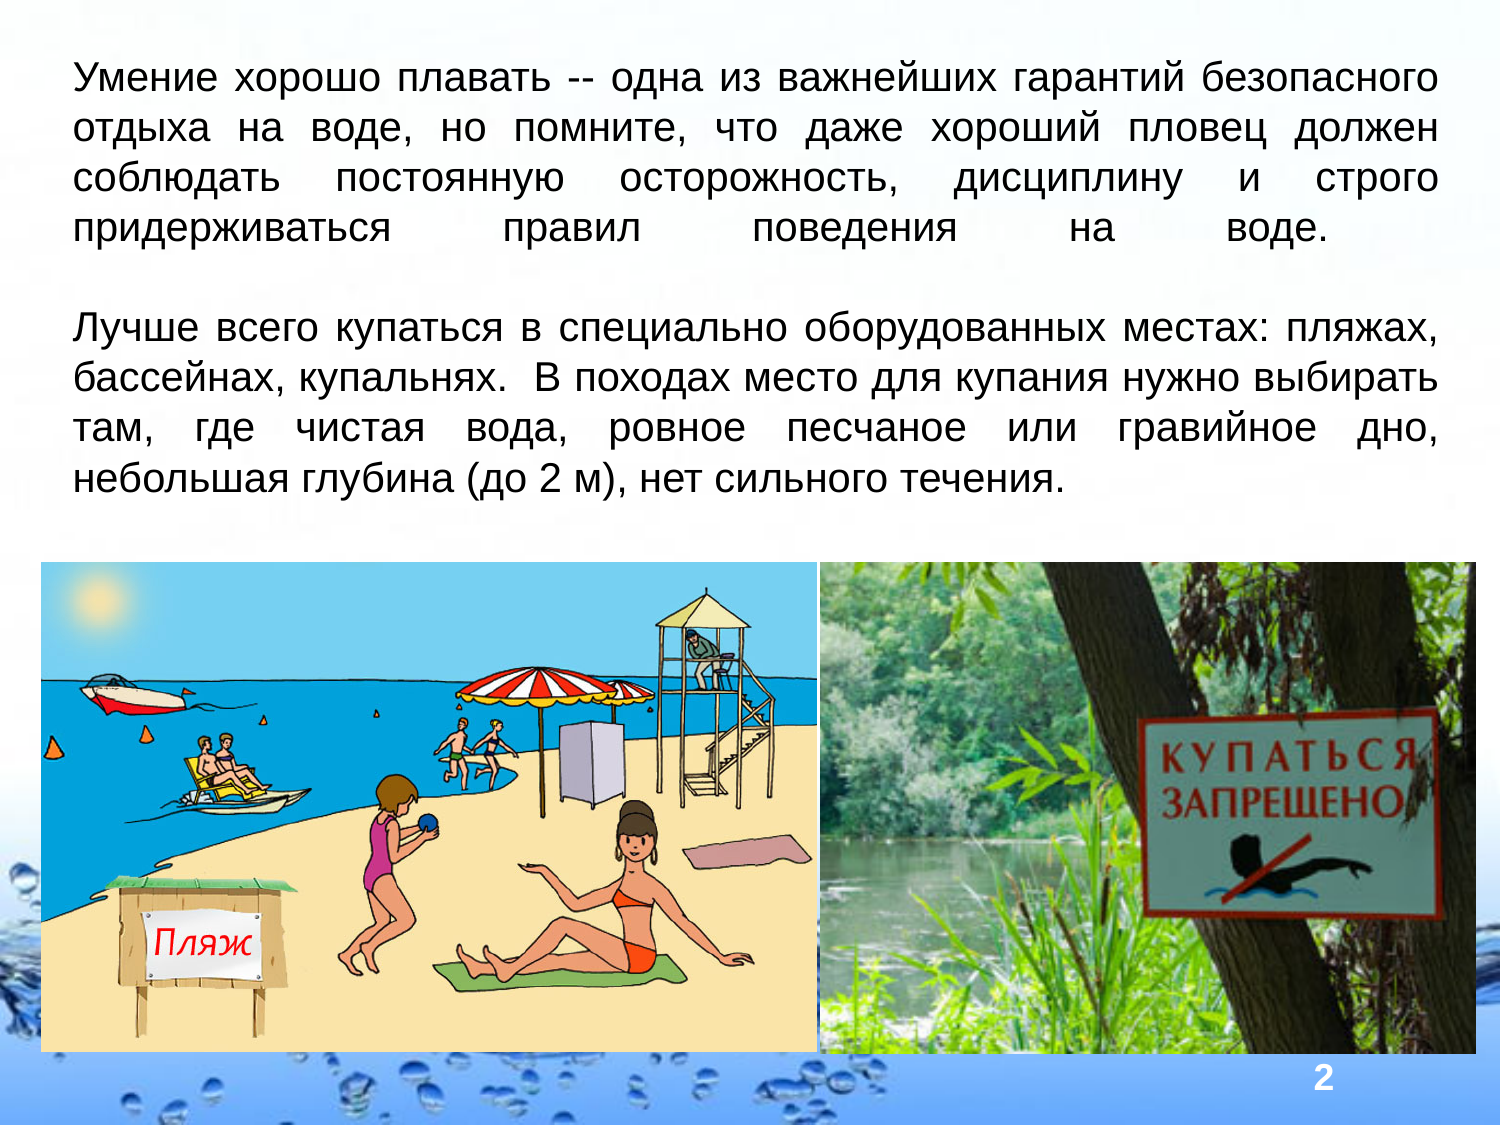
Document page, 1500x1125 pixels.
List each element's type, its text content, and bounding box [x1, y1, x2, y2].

picture [0, 0, 1500, 1125]
slide_number 2 [1305, 1063, 1345, 1104]
title Умение хорошо плавать -- одна из важнейших гарантий безопасного отдыха на воде, но помните, что даже хороший пловец должен соблюдать постоянную осторожность, дисциплину и строго придерживаться правил поведения на воде. Лучше всего купаться в специально оборудованных местах: пляжах, бассейнах, купальнях. В походах место для купания нужно выбирать там, где чистая вода, ровное песчаное или гравийное дно, небольшая глубина (до 2 м), нет сильного течения. [64, 42, 1448, 493]
